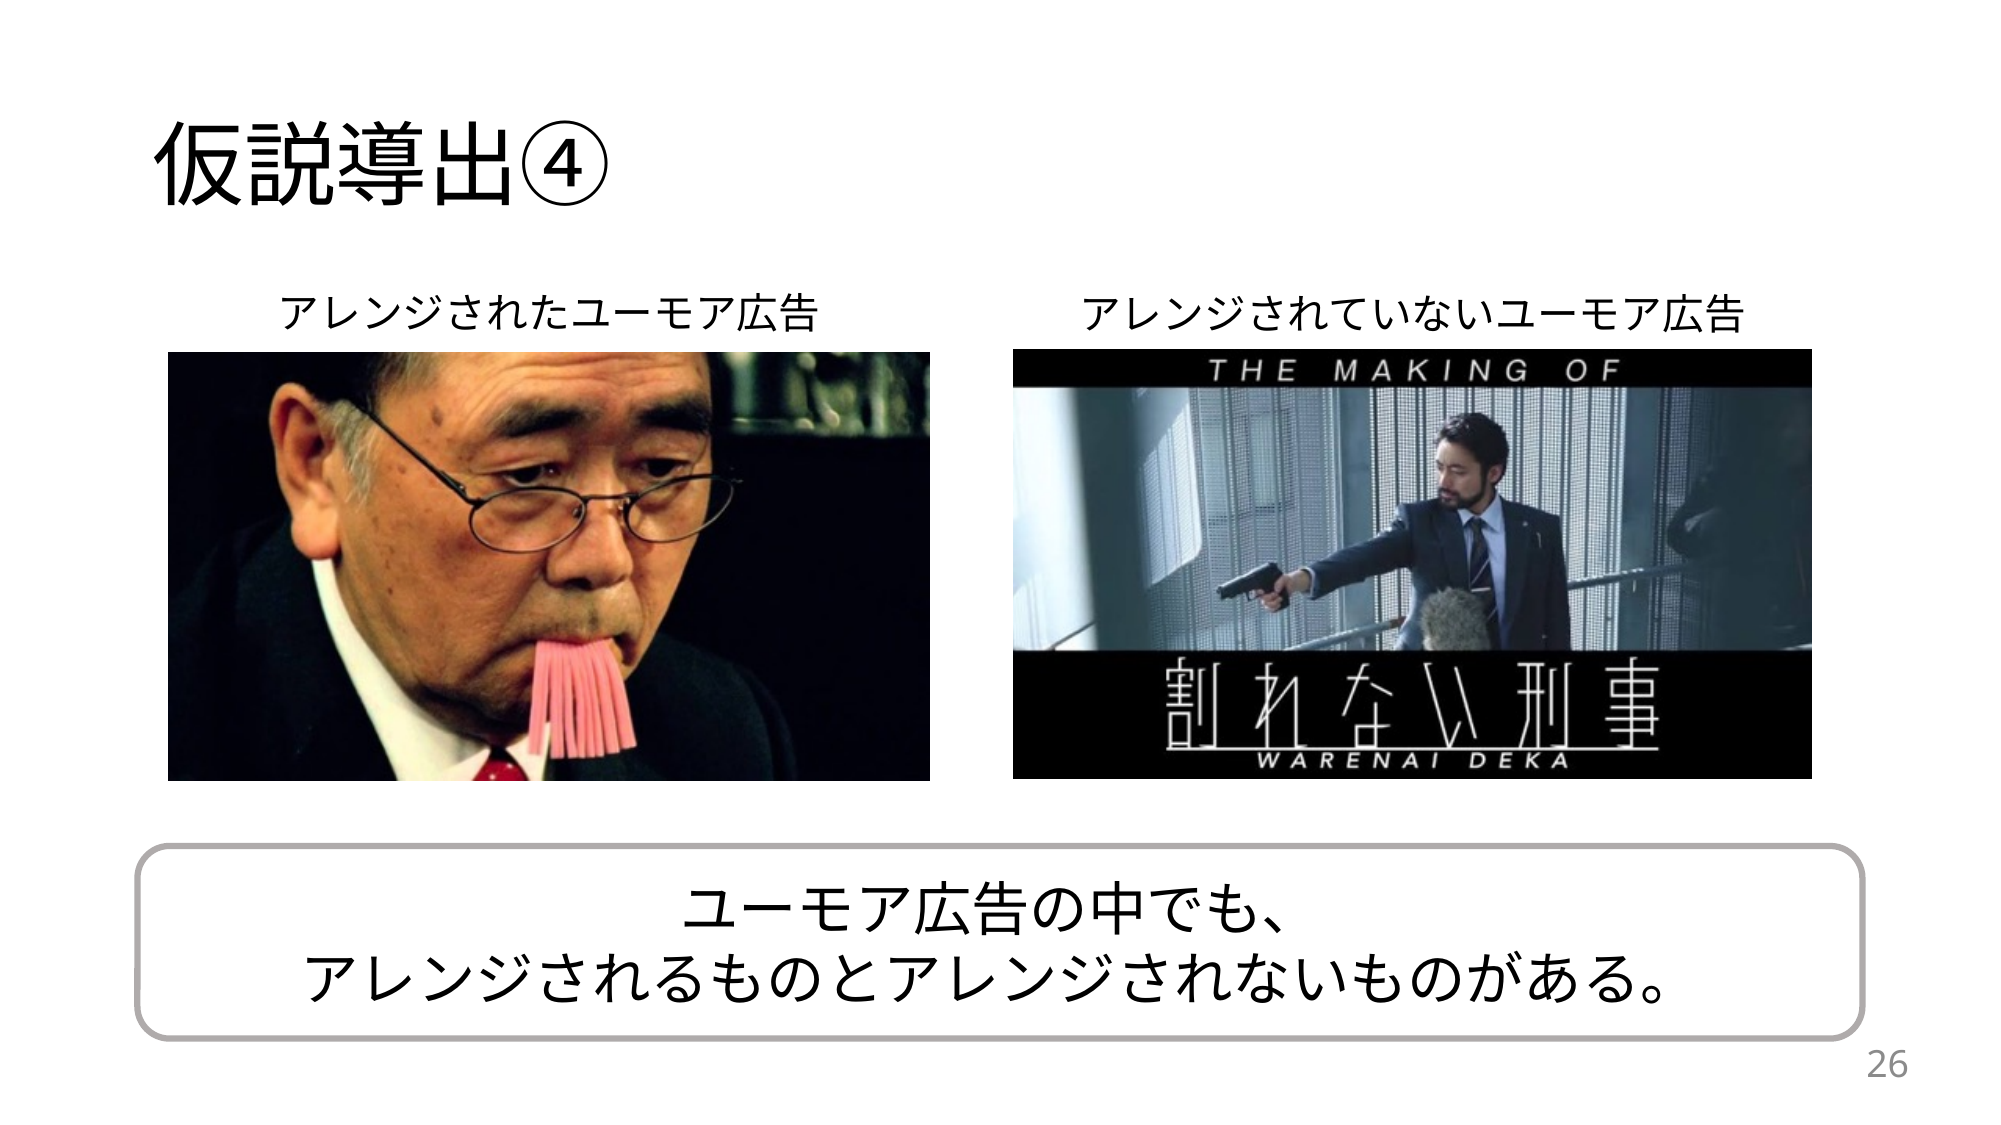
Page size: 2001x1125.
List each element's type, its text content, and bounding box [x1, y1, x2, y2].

text_box アレンジされたユーモア広告 [137, 278, 961, 344]
picture [1013, 349, 1812, 779]
title 仮説導出④ [137, 59, 1863, 278]
text_box アレンジされていないユーモア広告 [1013, 280, 1812, 346]
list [168, 352, 930, 781]
slide_number 26 [1474, 1035, 1925, 1096]
text_box ユーモア広告の中でも、 アレンジされるものとアレンジされないものがある。 [136, 844, 1864, 1040]
